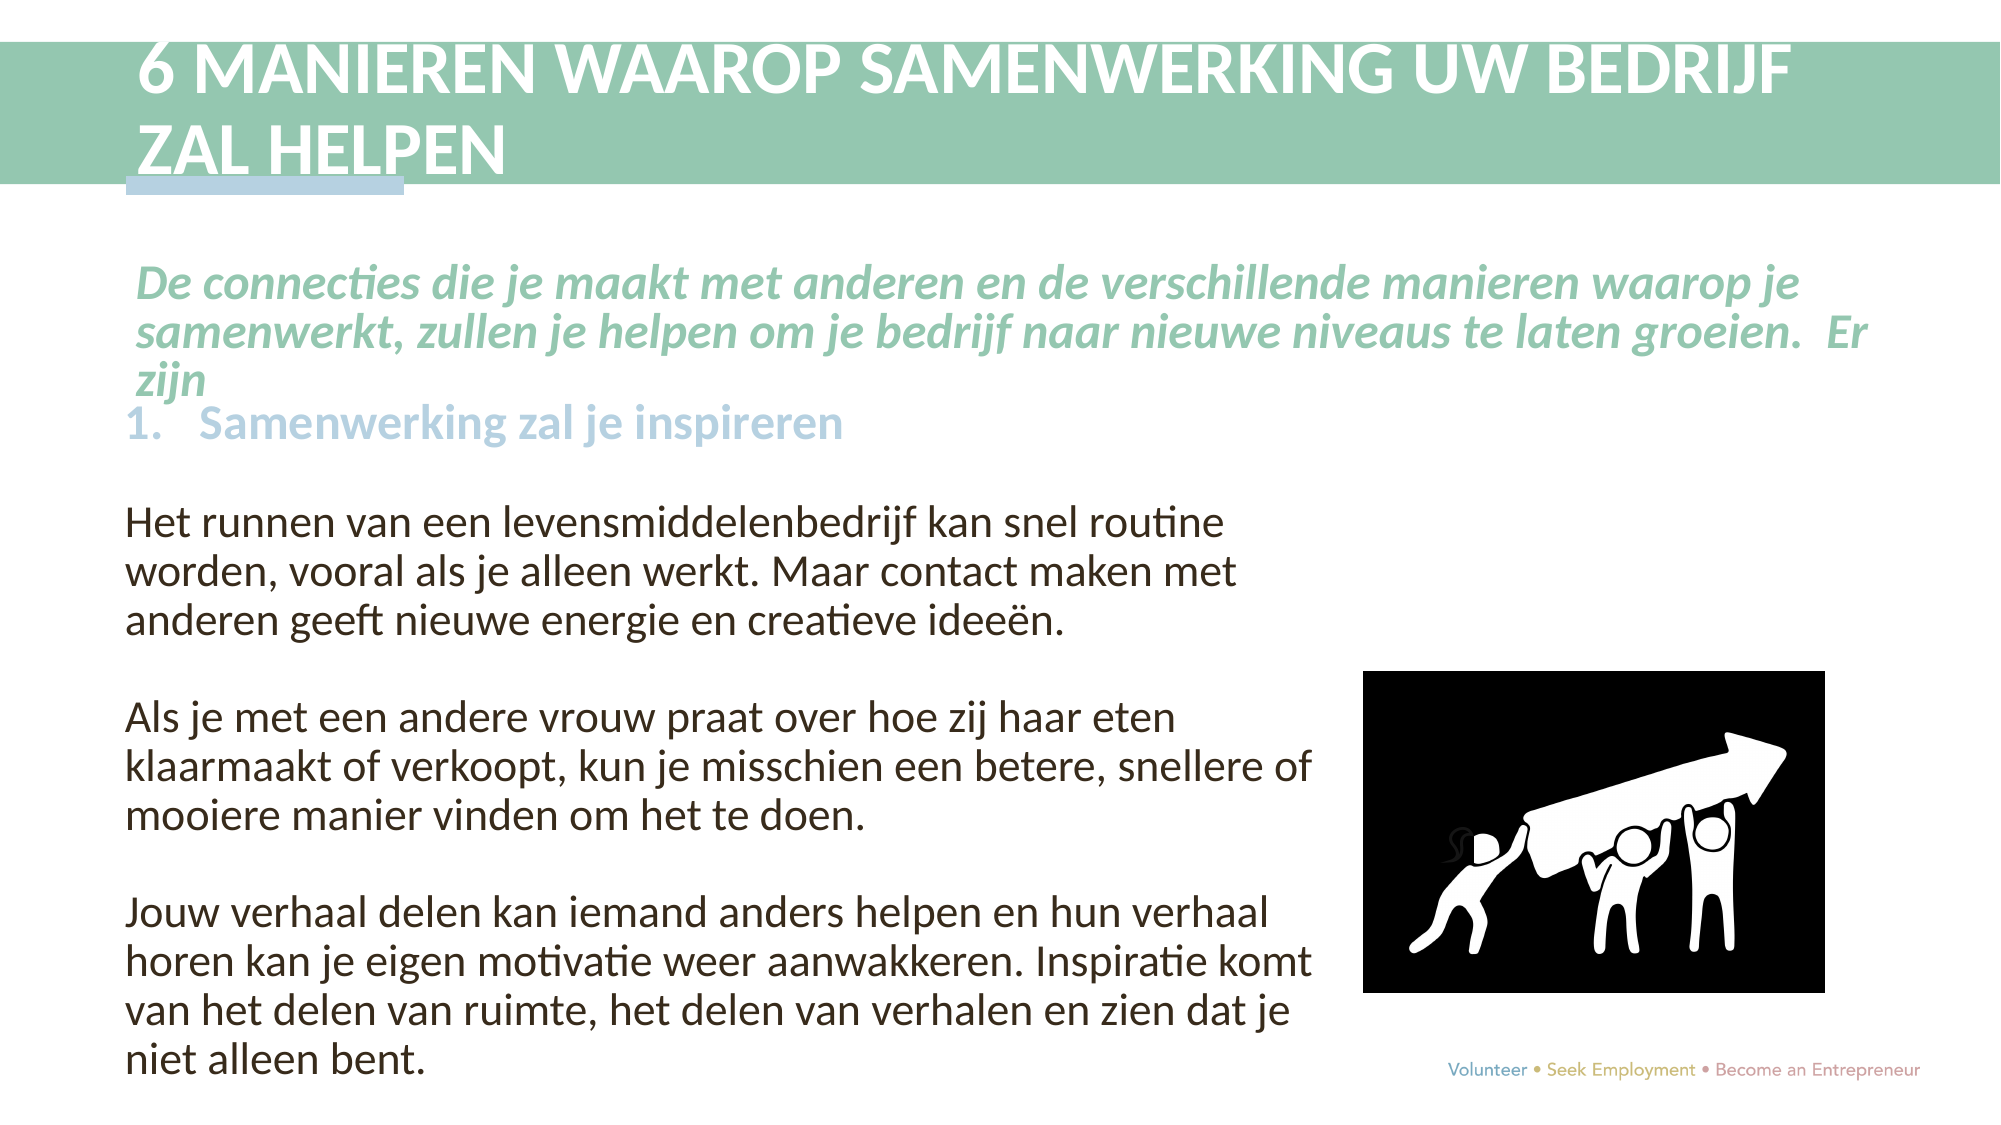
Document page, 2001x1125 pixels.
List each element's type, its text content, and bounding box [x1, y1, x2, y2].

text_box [1363, 671, 1825, 993]
text_box Samenwerking zal je inspireren Het runnen van een levensmiddelenbedrijf kan snel routine worden, vooral als je alleen werkt. Maar contact maken met anderen geeft nieuwe energie en creatieve ideeën. Als je met een andere vrouw praat over hoe zij haar eten klaarmaakt of verkoopt, kun je misschien een betere, snellere of mooiere manier vinden om het te doen. Jouw verhaal delen kan iemand anders helpen en hun verhaal horen kan je eigen motivatie weer aanwakkeren. Inspiratie komt van het delen van ruimte, het delen van verhalen en zien dat je niet alleen bent. [110, 393, 1356, 916]
picture [1418, 1046, 1971, 1103]
list De connecties die je maakt met anderen en de verschillende manieren waarop je samenwerkt, zullen je helpen om je bedrijf naar nieuwe niveaus te laten groeien. Er zijn [121, 253, 1920, 1020]
list 6 MANIEREN WAAROP SAMENWERKING UW BEDRIJF ZAL HELPEN [123, 51, 1913, 170]
